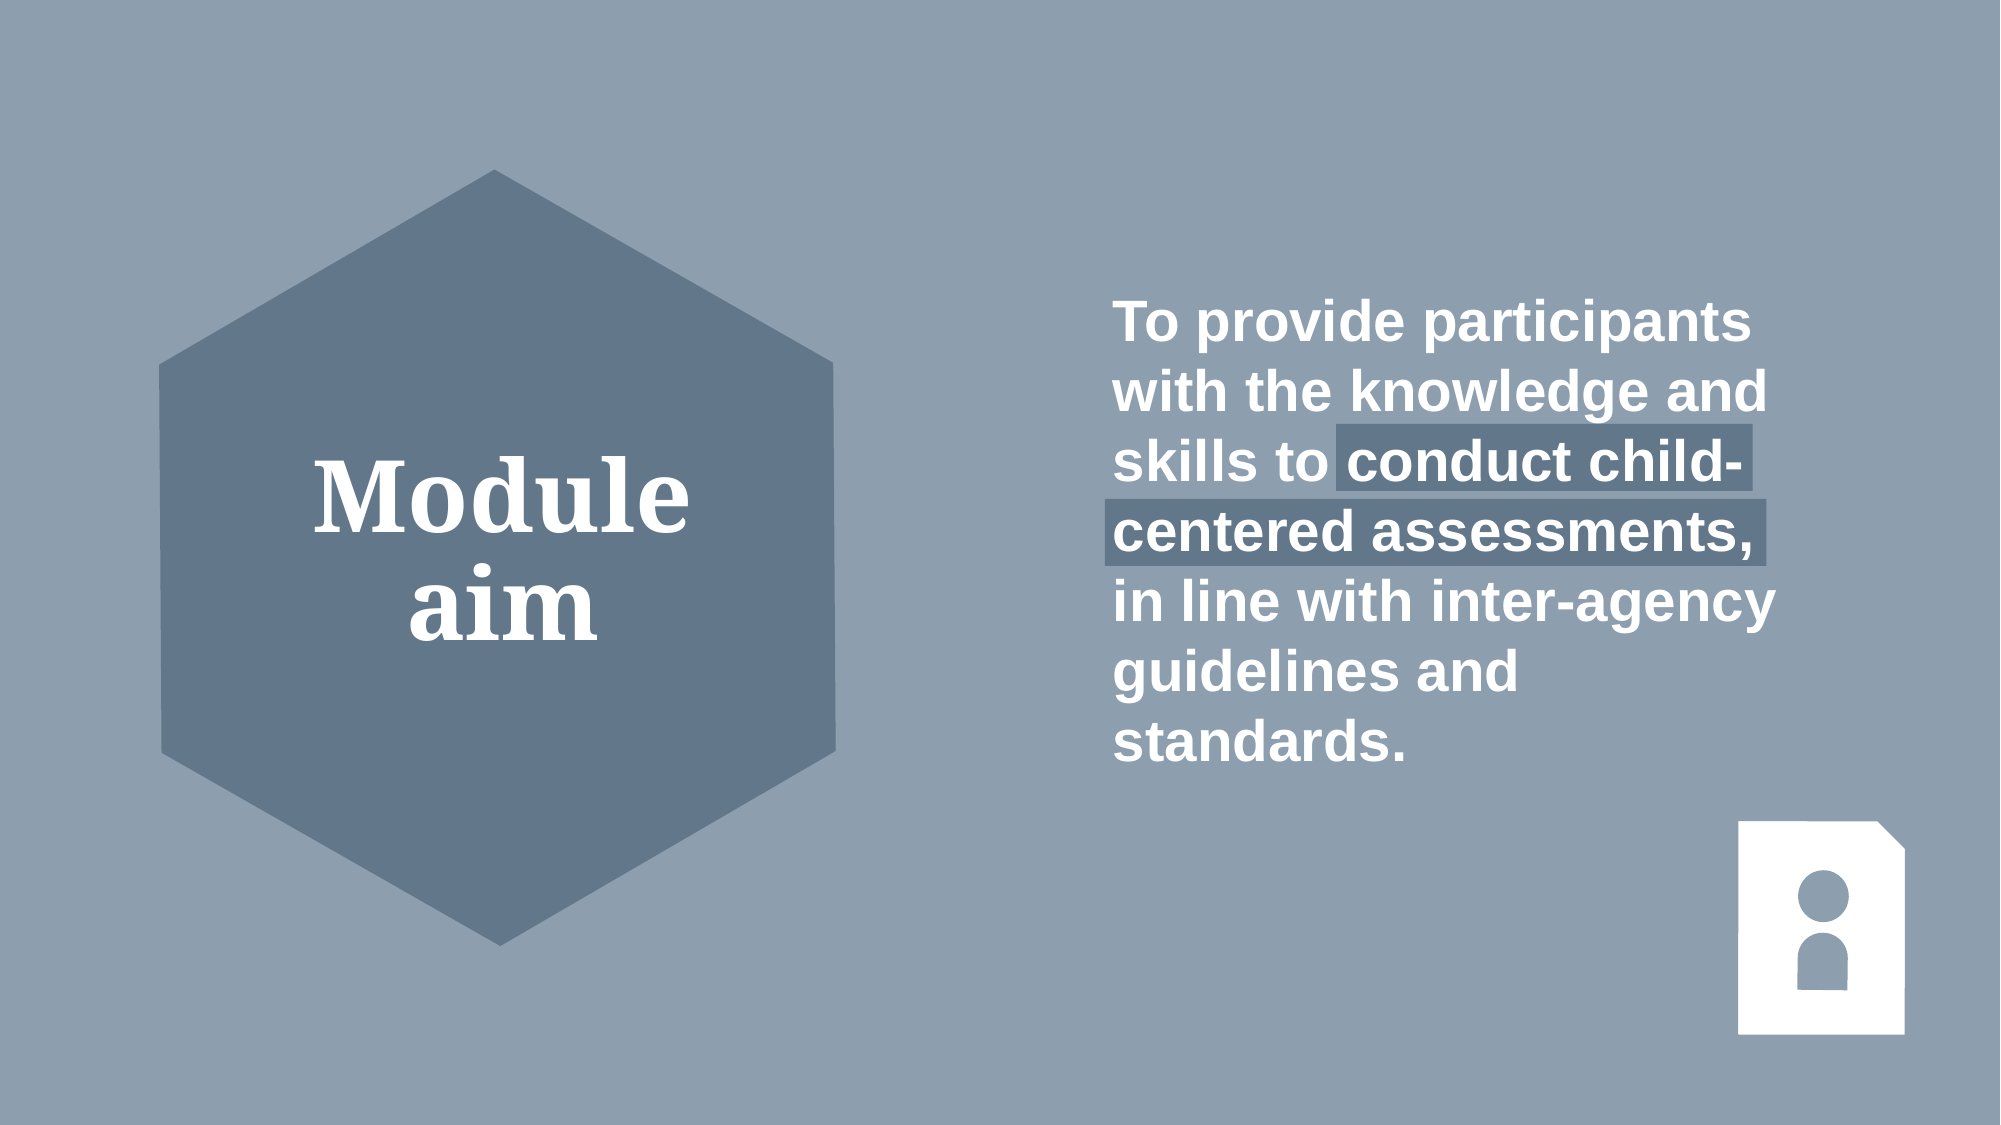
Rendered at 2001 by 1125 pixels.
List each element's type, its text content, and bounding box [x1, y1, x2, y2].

title Module aim [272, 508, 734, 601]
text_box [1737, 820, 1906, 1036]
text_box To provide participants with the knowledge and skills to conduct child-centered assessments, in line with inter-agency guidelines and standards. [1098, 275, 1798, 781]
